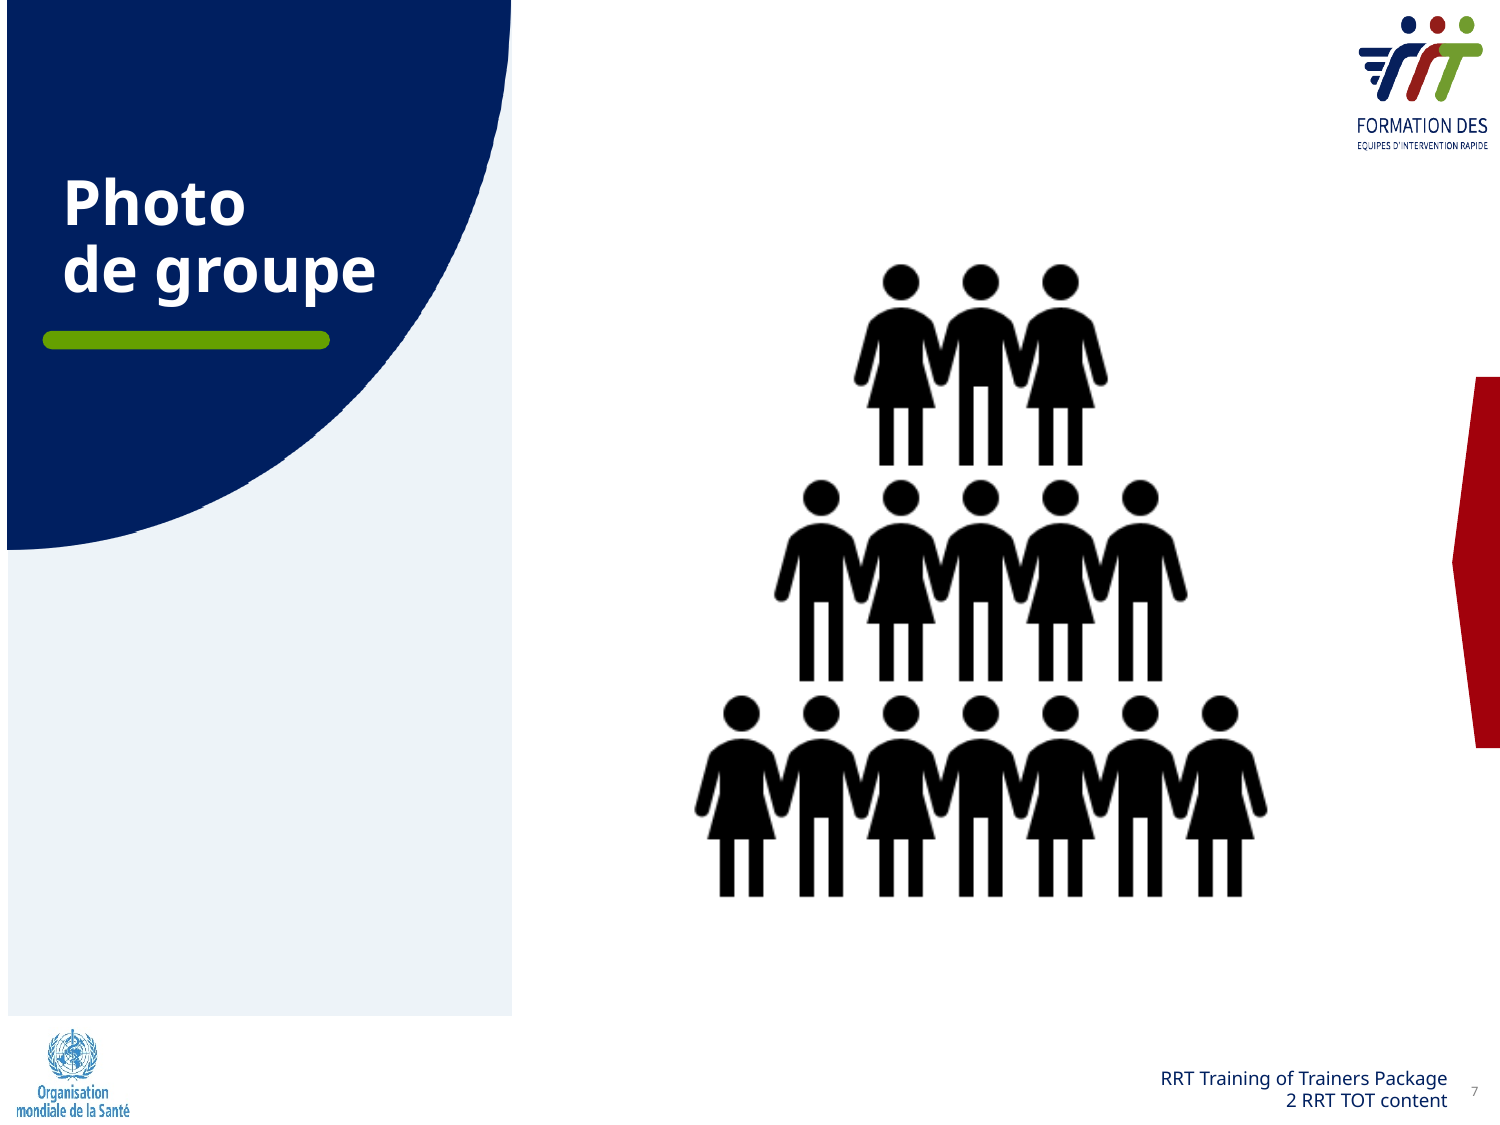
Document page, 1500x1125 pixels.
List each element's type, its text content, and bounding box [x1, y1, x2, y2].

title Photo de groupe [59, 118, 683, 307]
picture [6, 0, 512, 1018]
picture [15, 1027, 130, 1118]
picture [1357, 15, 1488, 151]
picture [625, 236, 1323, 926]
